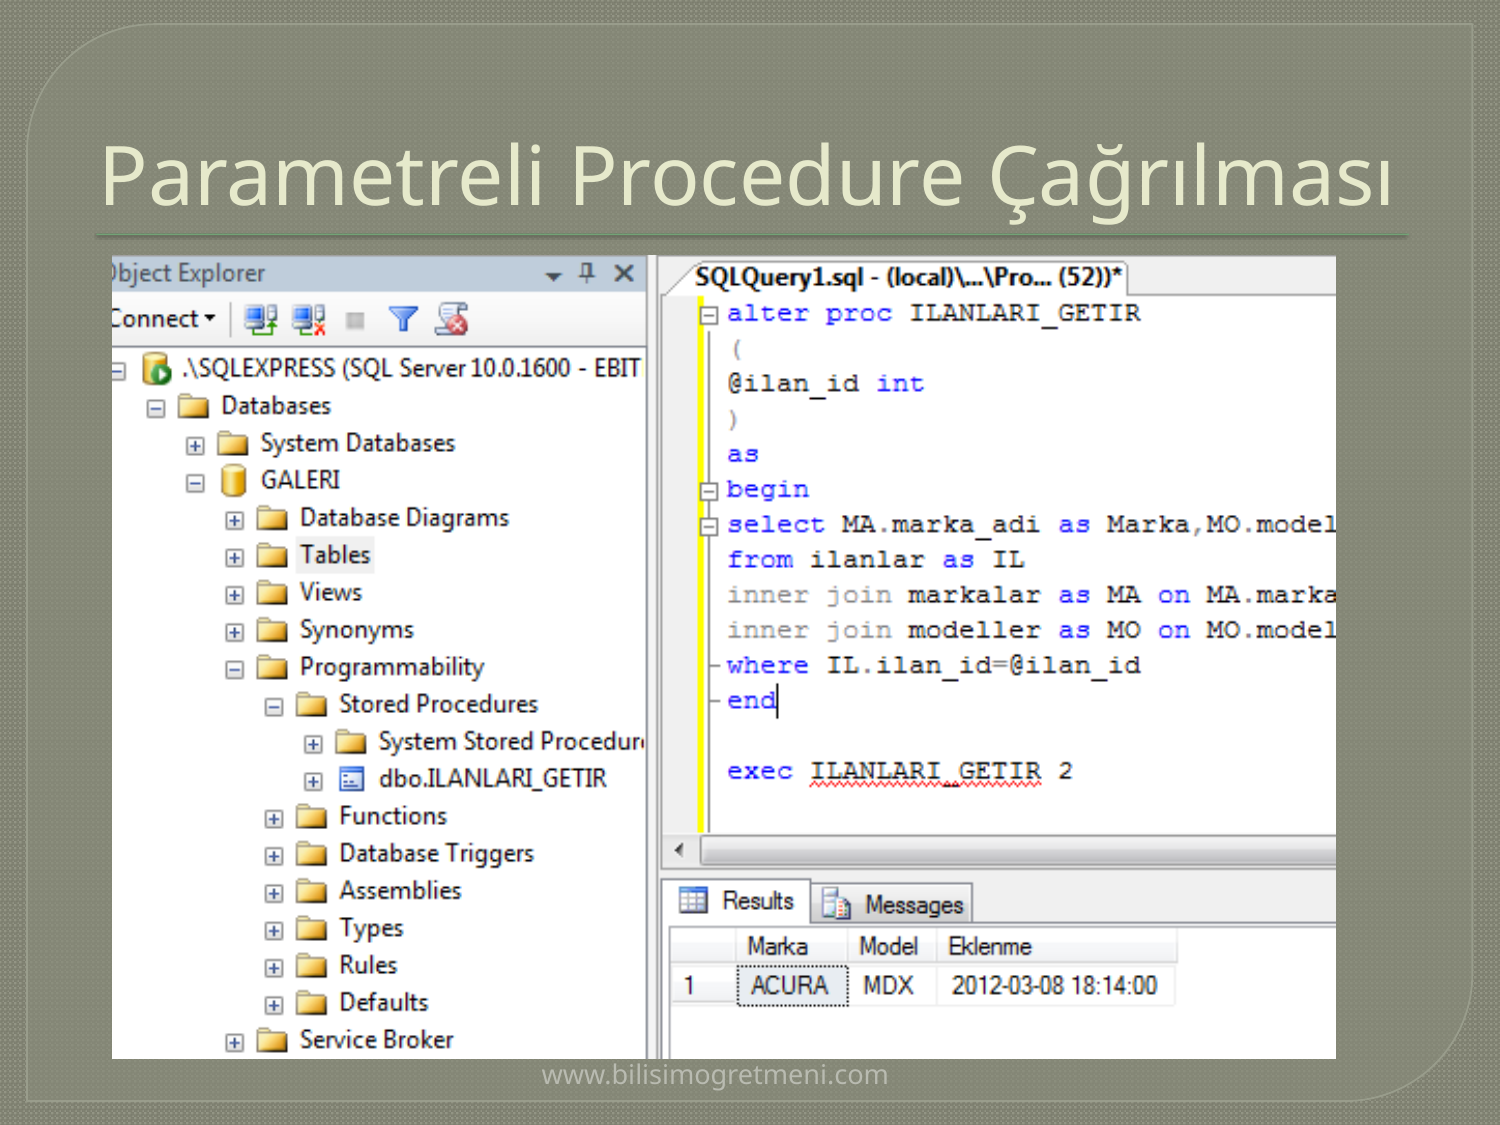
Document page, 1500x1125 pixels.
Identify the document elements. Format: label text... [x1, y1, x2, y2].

footer www.bilisimogretmeni.com [212, 1072, 904, 1095]
title Parametreli Procedure Çağrılması [75, 41, 1425, 230]
picture [111, 255, 1336, 1059]
